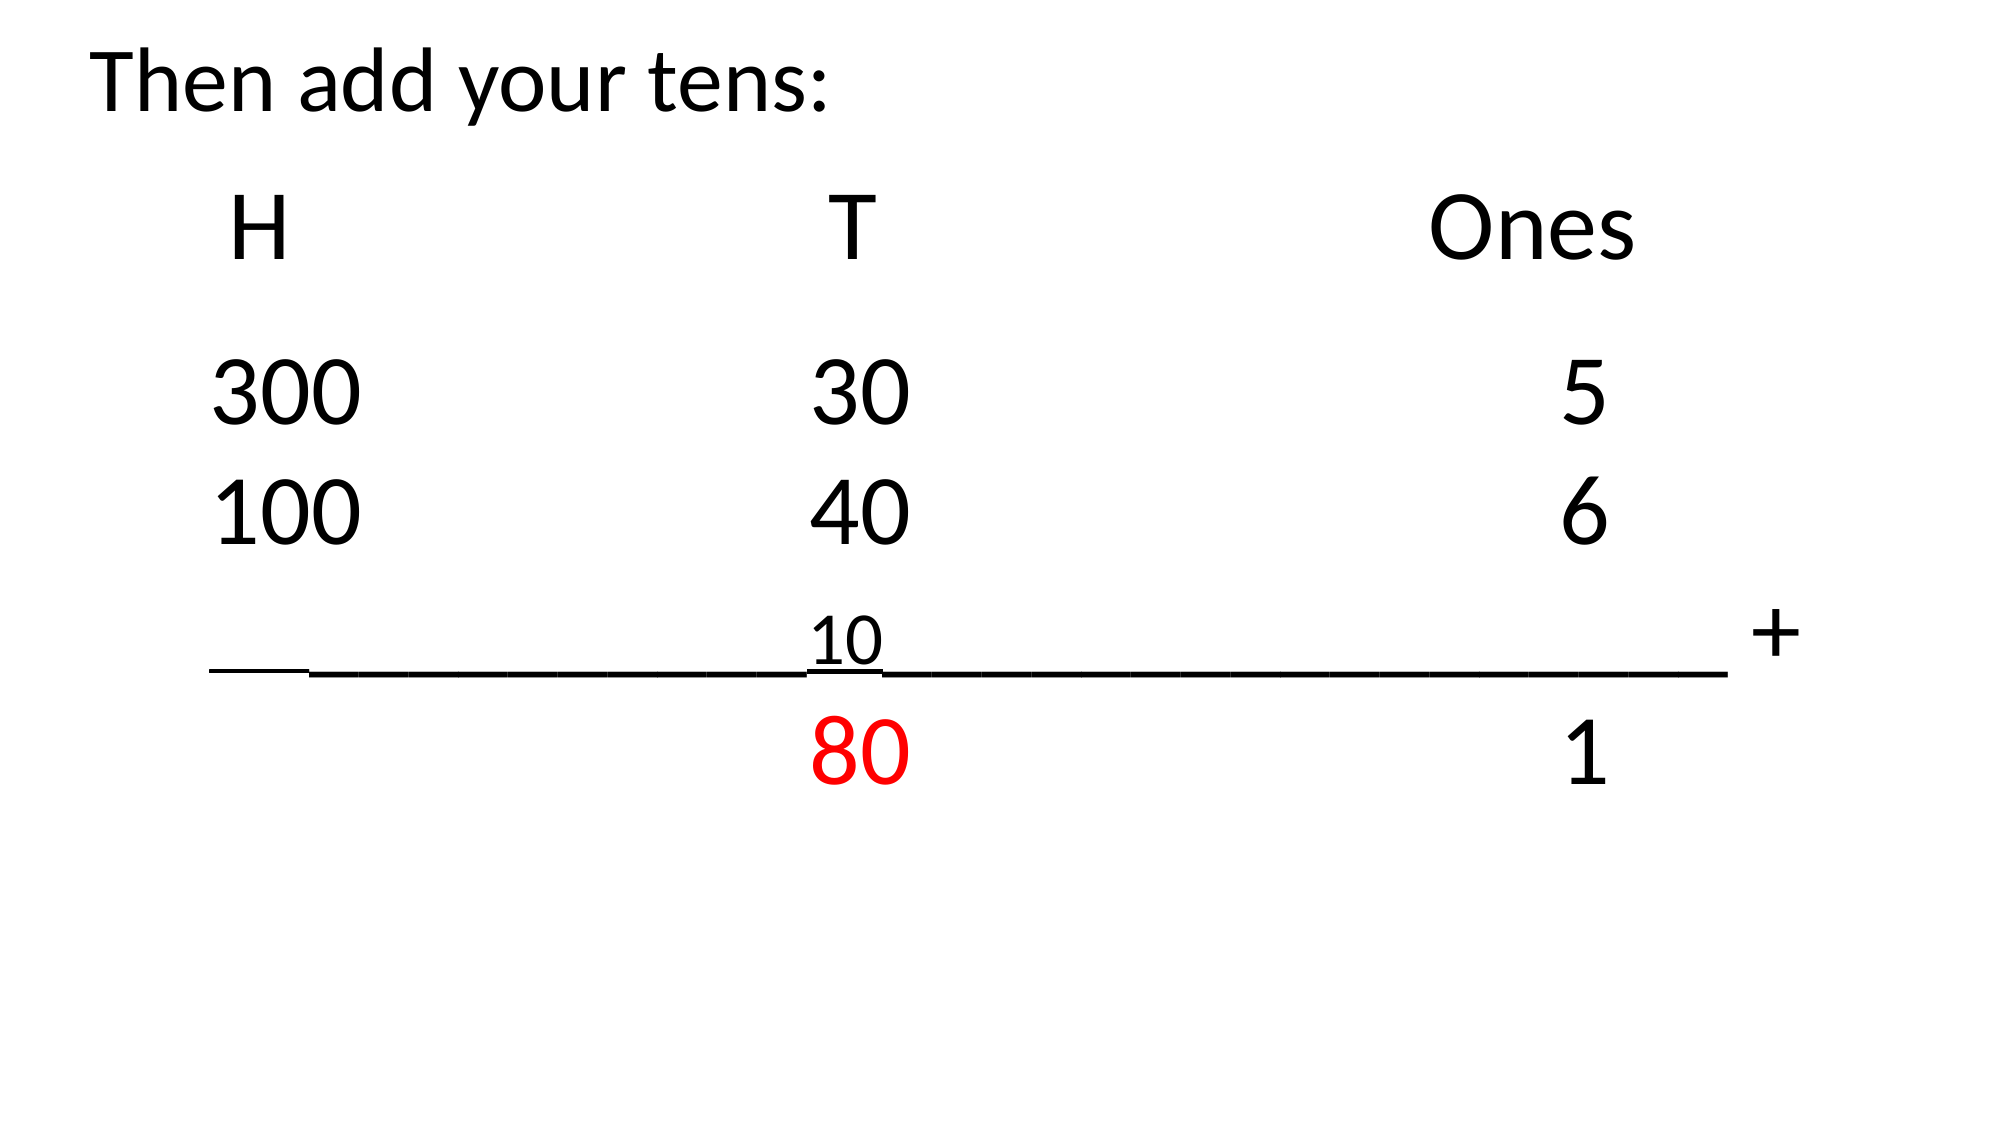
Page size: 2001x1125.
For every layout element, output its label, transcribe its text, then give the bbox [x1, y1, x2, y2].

text_box 300 30 5 100 40 6 _____________10_________________ + 80 1 [195, 317, 1826, 932]
text_box Then add your tens: [75, 12, 1899, 138]
text_box H T Ones [214, 152, 1670, 287]
